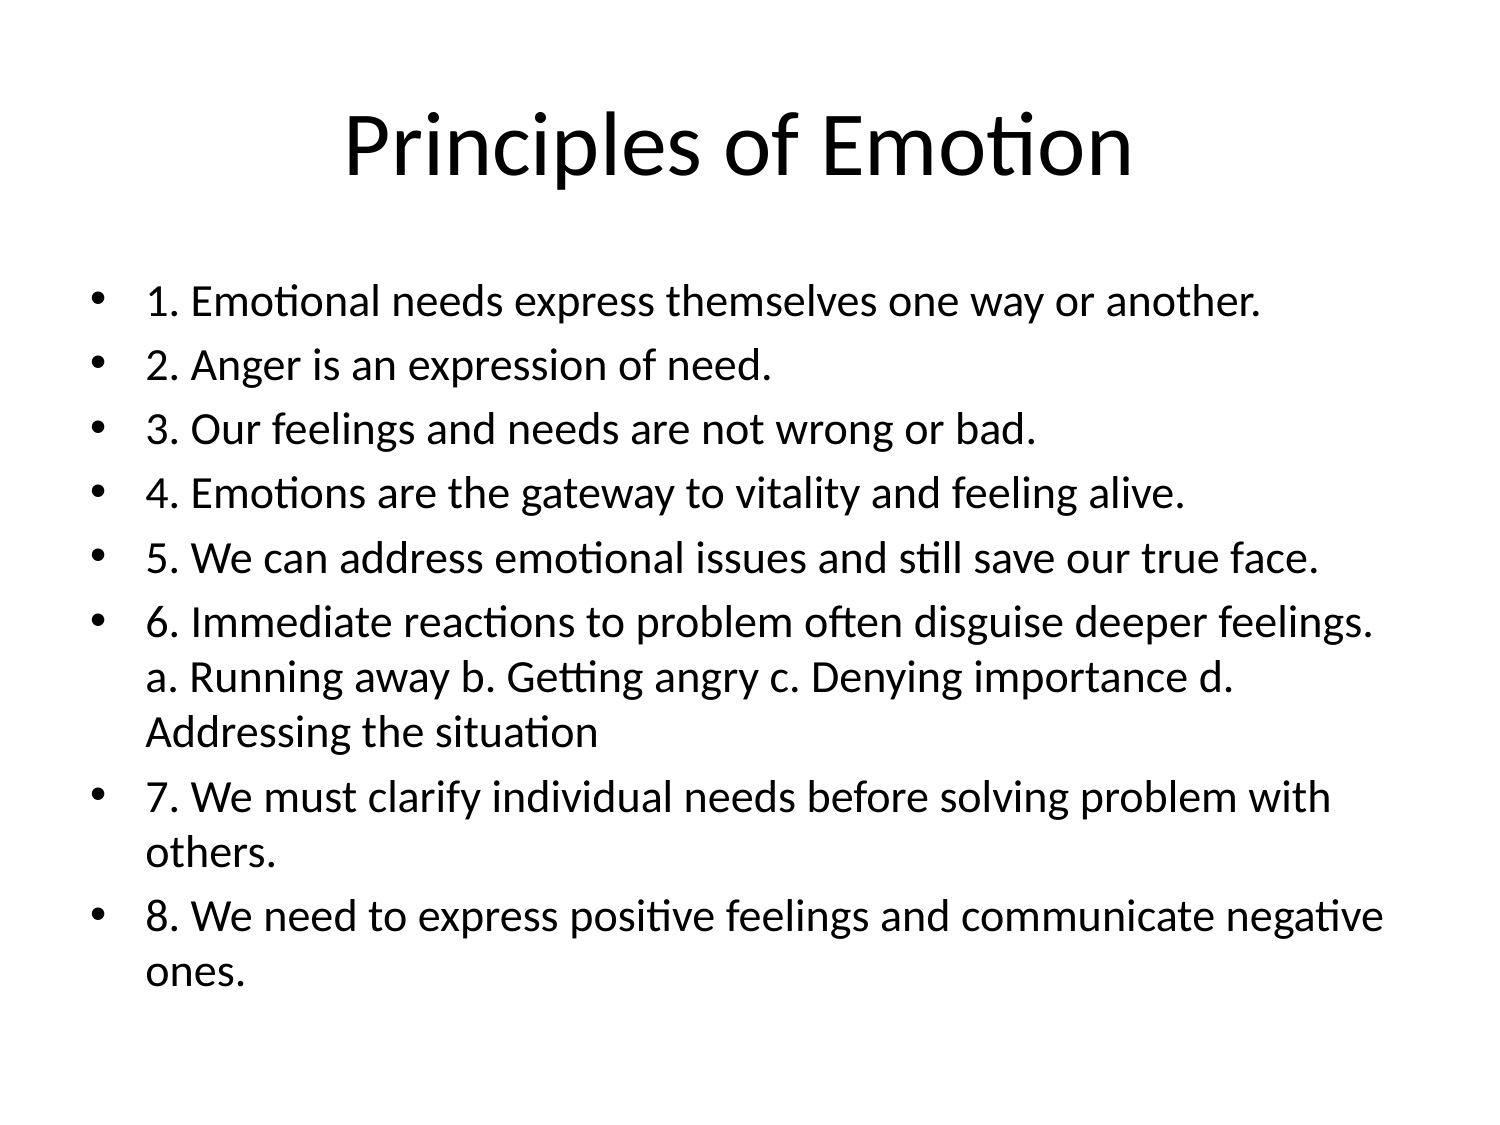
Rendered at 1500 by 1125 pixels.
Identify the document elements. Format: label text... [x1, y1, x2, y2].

list 1. Emotional needs express themselves one way or another. 2. Anger is an expression of need. 3. Our feelings and needs are not wrong or bad. 4. Emotions are the gateway to vitality and feeling alive. 5. We can address emotional issues and still save our true face. 6. Immediate reactions to problem often disguise deeper feelings. a. Running away b. Getting angry c. Denying importance d. Addressing the situation 7. We must clarify individual needs before solving problem with others. 8. We need to express positive feelings and communicate negative ones. [75, 262, 1425, 1005]
title Principles of Emotion [75, 45, 1425, 233]
